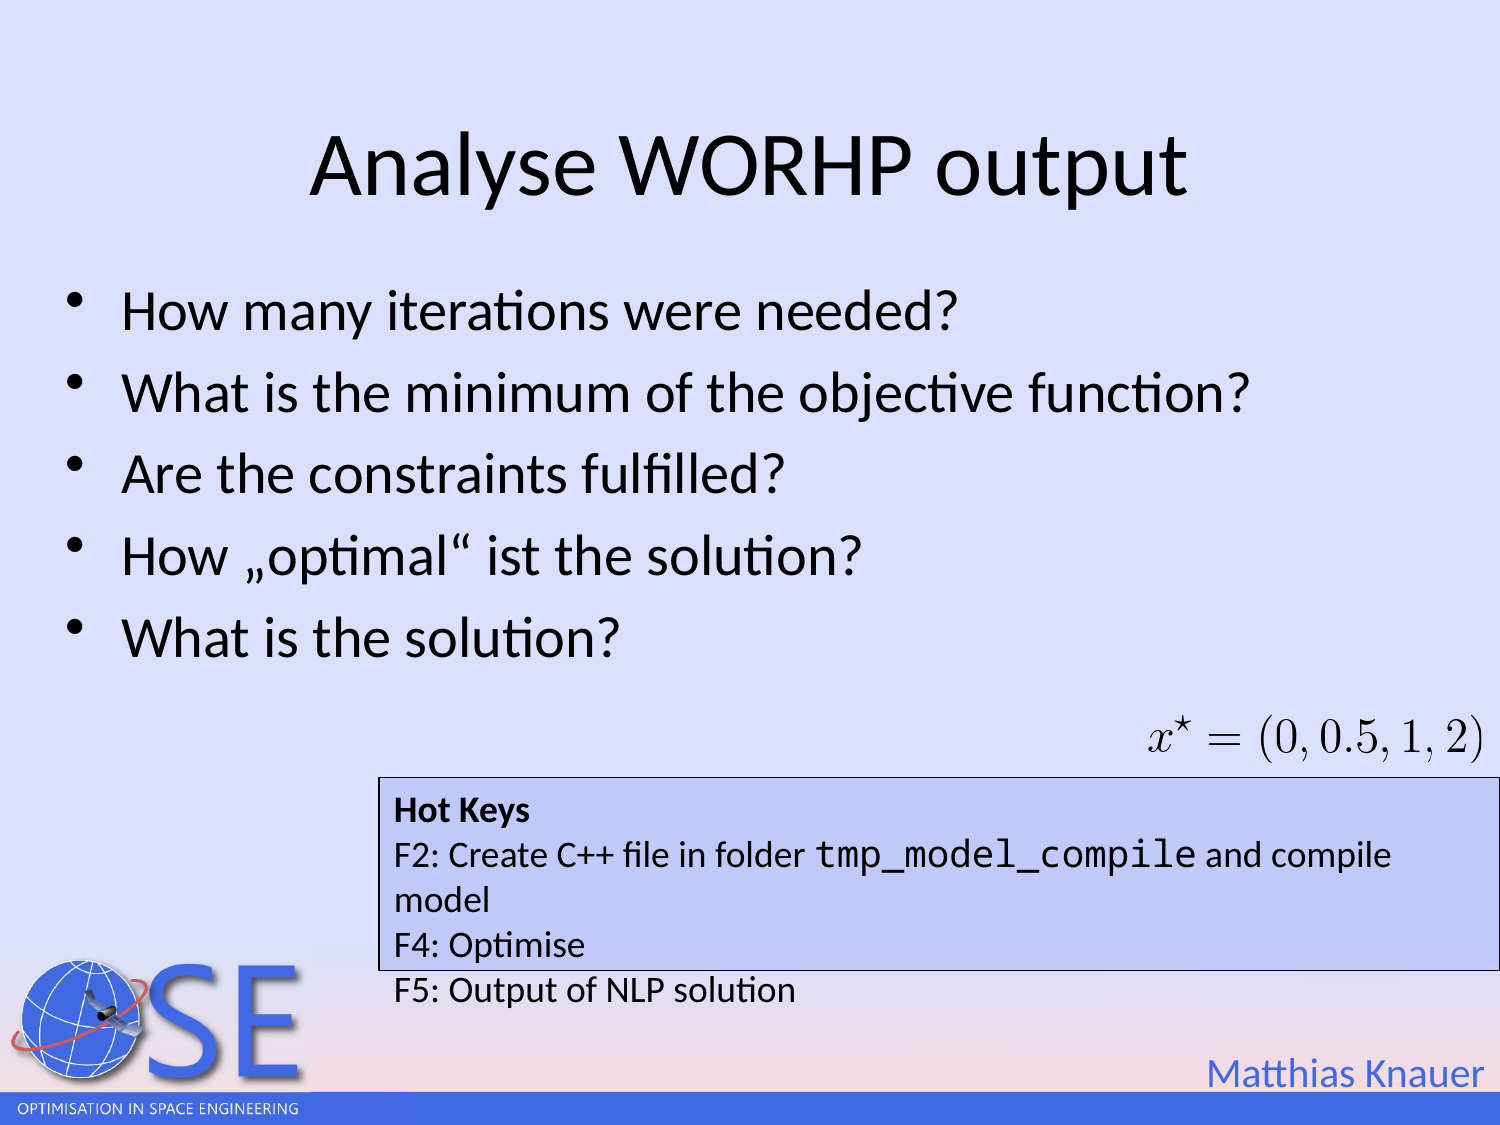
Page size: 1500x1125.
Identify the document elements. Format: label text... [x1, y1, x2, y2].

text_box Hot Keys F2: Create C++ file in folder tmp_model_compile and compile model F4: Optimise F5: Output of NLP solution [379, 777, 1500, 971]
title Analyse WORHP output [49, 51, 1451, 264]
picture [0, 947, 1500, 1125]
picture [1147, 714, 1483, 763]
list How many iterations were needed? What is the minimum of the objective function? Are the constraints fulfilled? How „optimal“ ist the solution? What is the solution? [49, 264, 1451, 751]
